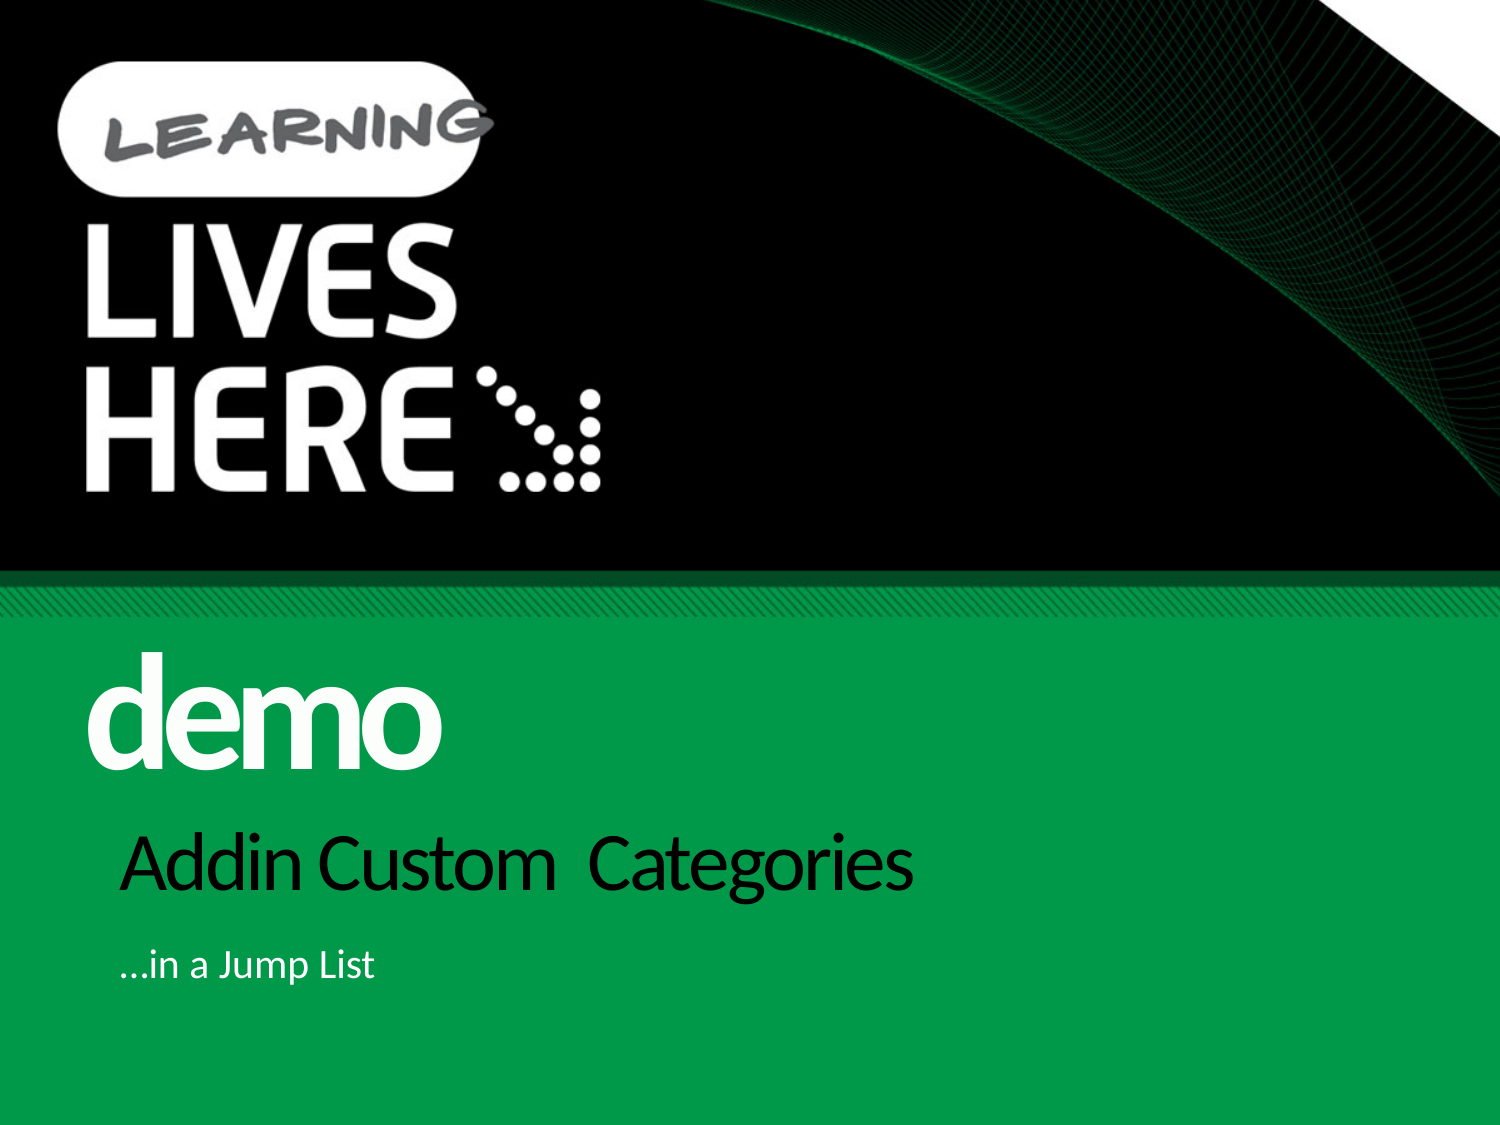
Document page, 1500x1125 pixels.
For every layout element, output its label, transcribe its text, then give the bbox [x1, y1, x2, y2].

list demo [83, 625, 1344, 800]
title Addin Custom Categories [119, 818, 1375, 943]
subtitle …in a Jump List [119, 942, 1236, 1019]
picture [0, 0, 1500, 1125]
